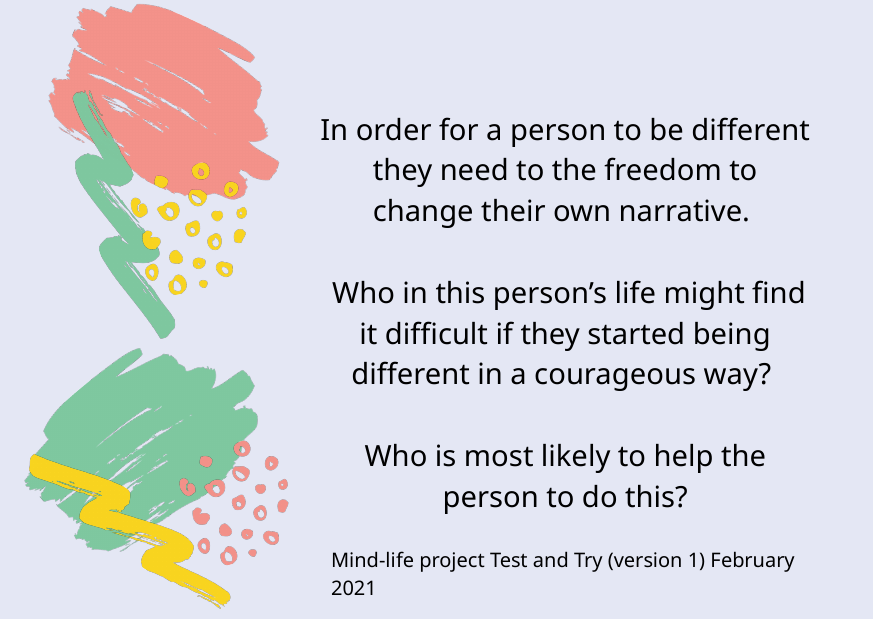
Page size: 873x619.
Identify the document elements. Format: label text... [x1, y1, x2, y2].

text_box In order for a person to be different they need to the freedom to change their own narrative. Who in this person’s life might find it difficult if they started being different in a courageous way? Who is most likely to help the person to do this? [323, 105, 812, 514]
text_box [0, 0, 319, 619]
text_box Mind-life project Test and Try (version 1) February 2021 [331, 543, 812, 600]
